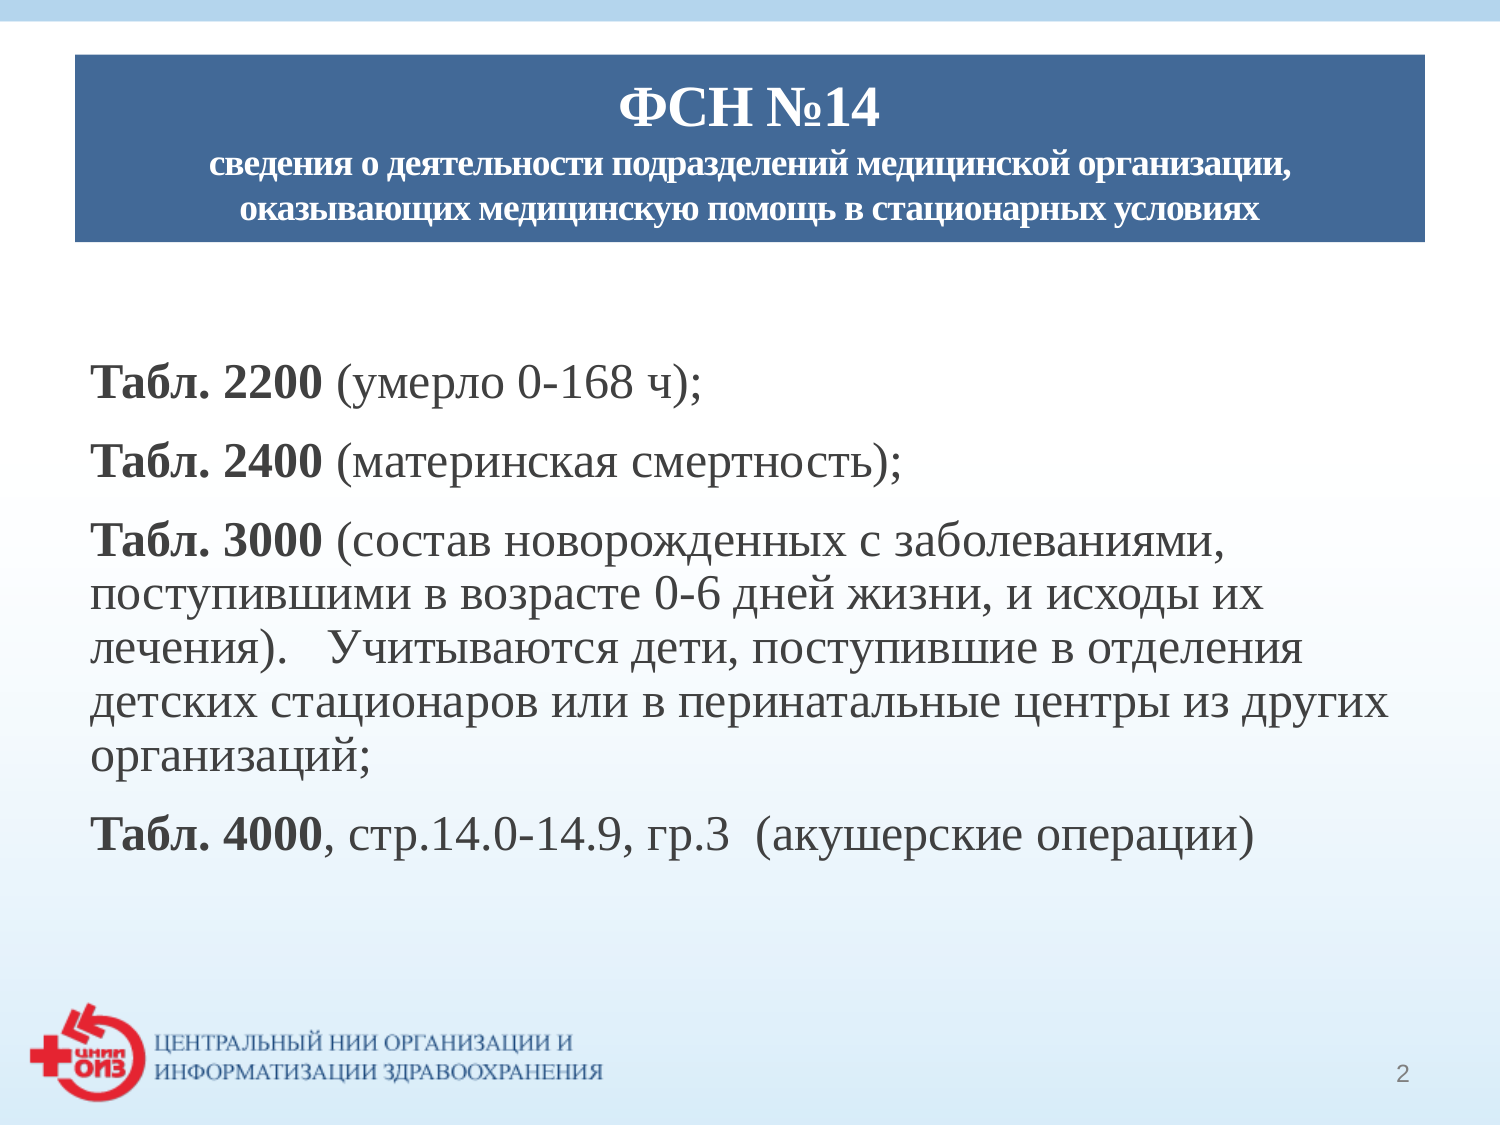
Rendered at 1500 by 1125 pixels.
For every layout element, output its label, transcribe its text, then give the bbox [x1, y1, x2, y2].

picture [0, 0, 1500, 1125]
title ФСН №14 сведения о деятельности подразделений медицинской организации, оказывающих медицинскую помощь в стационарных условиях [75, 54, 1425, 243]
slide_number 2 [1074, 1042, 1425, 1103]
list Табл. 2200 (умерло 0-168 ч); Табл. 2400 (материнская смертность); Табл. 3000 (состав новорожденных с заболеваниями, поступившими в возрасте 0-6 дней жизни, и исходы их лечения). Учитываются дети, поступившие в отделения детских стационаров или в перинатальные центры из других организаций; Табл. 4000, стр.14.0-14.9, гр.3 (акушерские операции) [75, 262, 1425, 1005]
